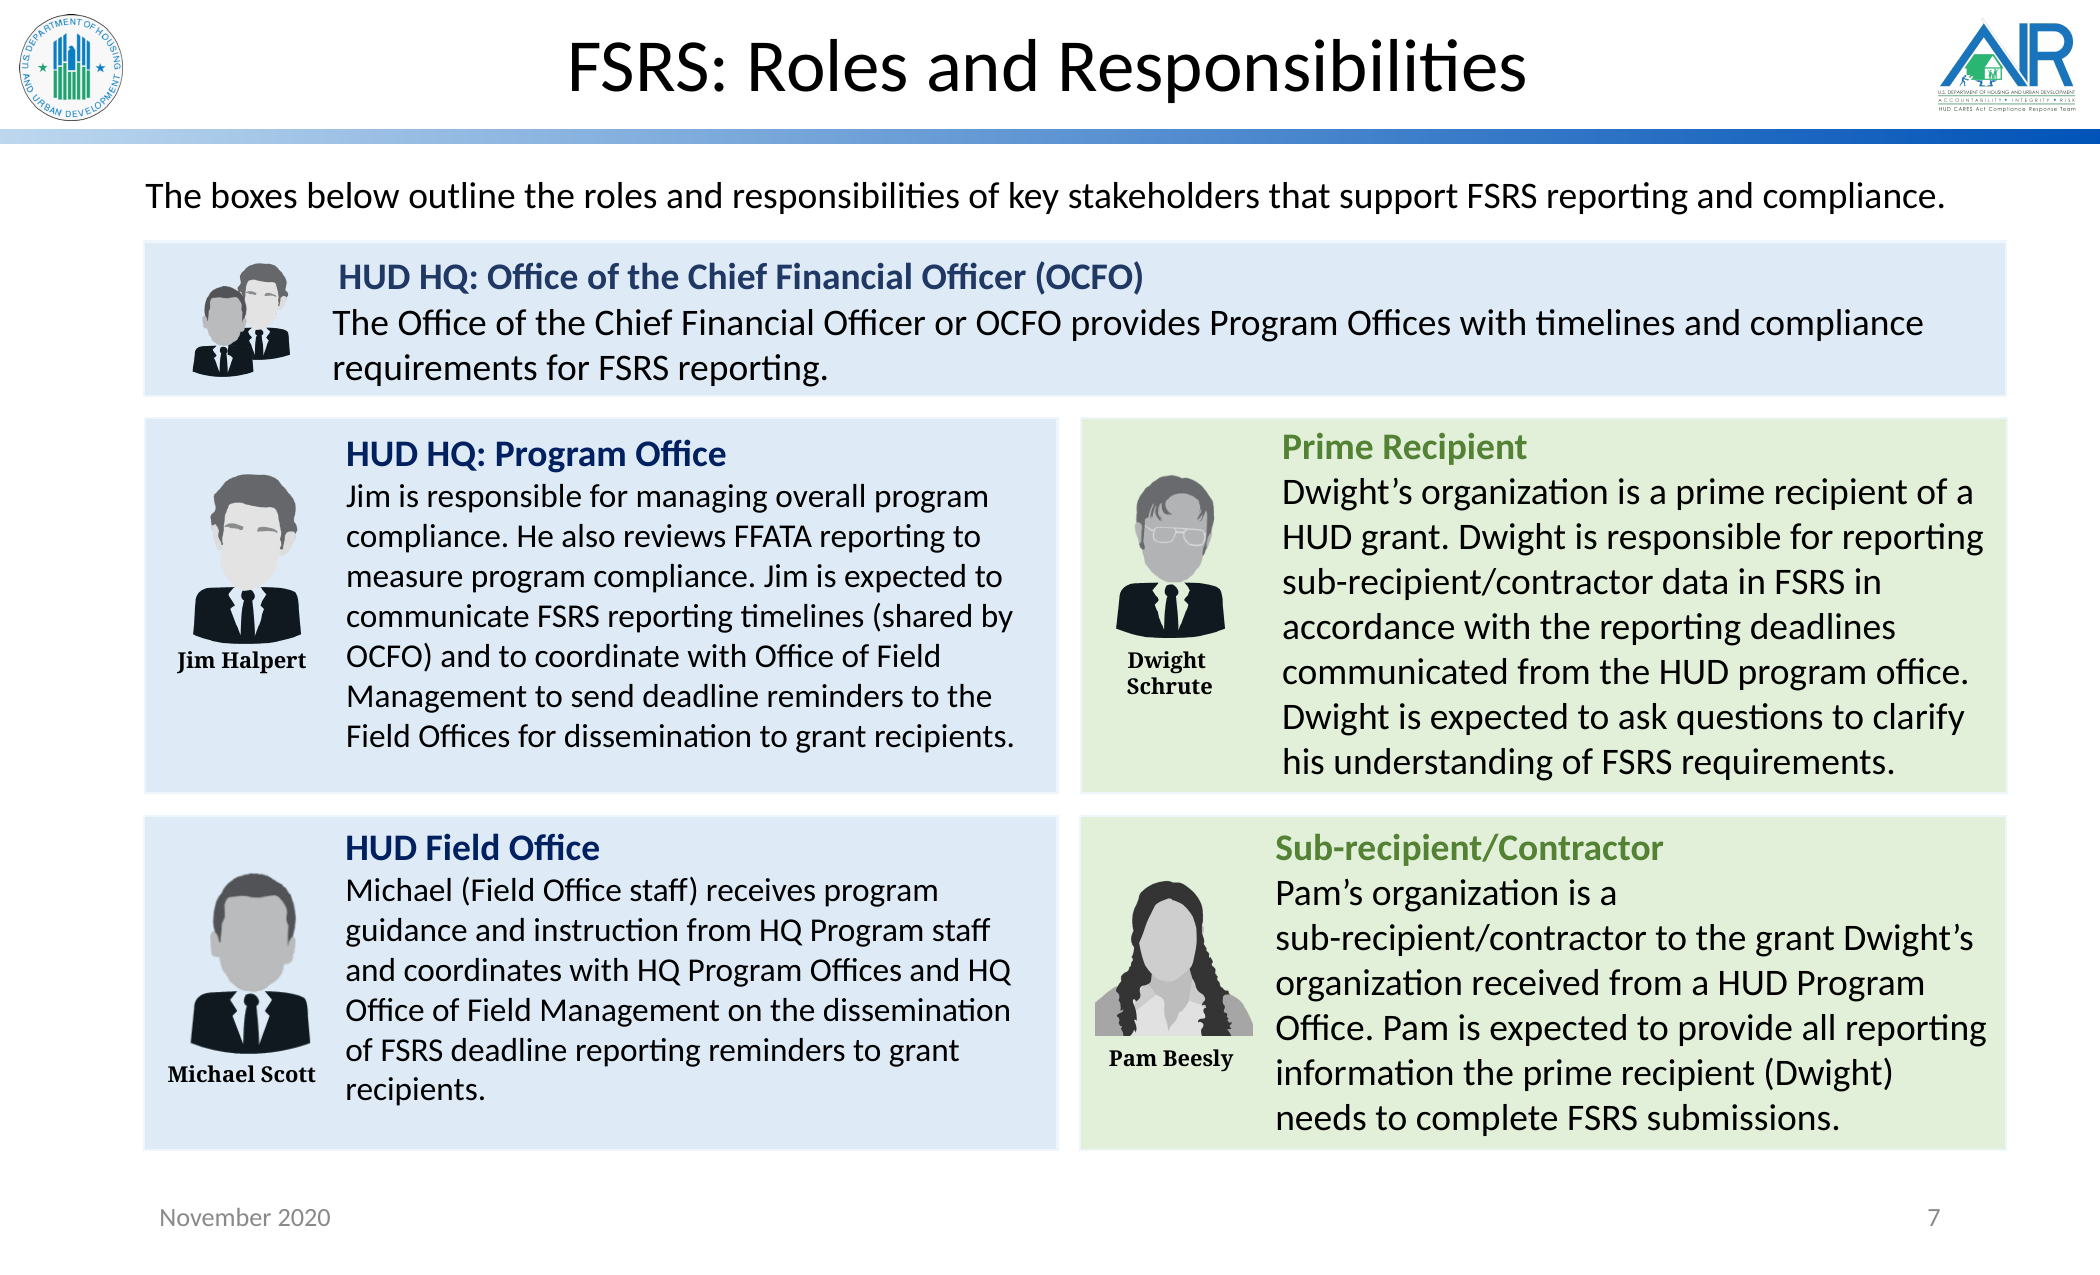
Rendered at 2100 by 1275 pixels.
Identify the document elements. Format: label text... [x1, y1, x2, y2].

text_box The boxes below outline the roles and responsibilities of key stakeholders that support FSRS reporting and compliance. [130, 163, 2009, 223]
text_box HUD HQ: Office of the Chief Financial Officer (OCFO) [323, 244, 1169, 290]
text_box Sub-recipient/Contractor Pam’s organization is a sub-recipient/contractor to the grant Dwight’s organization received from a HUD Program Office. Pam is expected to provide all reporting information the prime recipient (Dwight) needs to complete FSRS submissions. [1260, 815, 2007, 1146]
text_box Jim Halpert [129, 639, 355, 681]
text_box Prime Recipient Dwight’s organization is a prime recipient of a HUD grant. Dwight is responsible for reporting sub-recipient/contractor data in FSRS in accordance with the reporting deadlines communicated from the HUD program office. Dwight is expected to ask questions to clarify his understanding of FSRS requirements. [1267, 414, 2007, 790]
text_box Michael Scott [129, 1052, 355, 1094]
text_box [143, 240, 2007, 397]
text_box HUD HQ: Program Office Jim is responsible for managing overall program compliance. He also reviews FFATA reporting to measure program compliance. Jim is expected to communicate FSRS reporting timelines (shared by OCFO) and to coordinate with Office of Field Management to send deadline reminders to the Field Offices for dissemination to grant recipients. [331, 422, 1046, 762]
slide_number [144, 1181, 617, 1250]
picture [172, 824, 335, 1054]
text_box [1080, 417, 2008, 794]
text_box The Office of the Chief Financial Officer or OCFO provides Program Offices with timelines and compliance requirements for FSRS reporting. [317, 290, 2015, 396]
title FSRS: Roles and Responsibilities [256, 23, 1840, 111]
picture [183, 253, 306, 377]
text_box Pam Beesly [1061, 1037, 1260, 1079]
text_box HUD Field Office Michael (Field Office staff) receives program guidance and instruction from HQ Program staff and coordinates with HQ Program Offices and HQ Office of Field Management on the dissemination of FSRS deadline reporting reminders to grant recipients. [330, 815, 1051, 1115]
text_box [144, 417, 1059, 794]
text_box Dwight Schrute [1057, 639, 1267, 707]
picture [178, 456, 329, 644]
picture [1095, 868, 1253, 1036]
picture [19, 14, 123, 121]
text_box [143, 815, 1059, 1151]
picture [1100, 431, 1247, 638]
slide_number 7 [1483, 1181, 1956, 1250]
text_box [1079, 1079, 2007, 1151]
text_box [1079, 815, 1260, 1037]
picture [1930, 18, 2085, 115]
